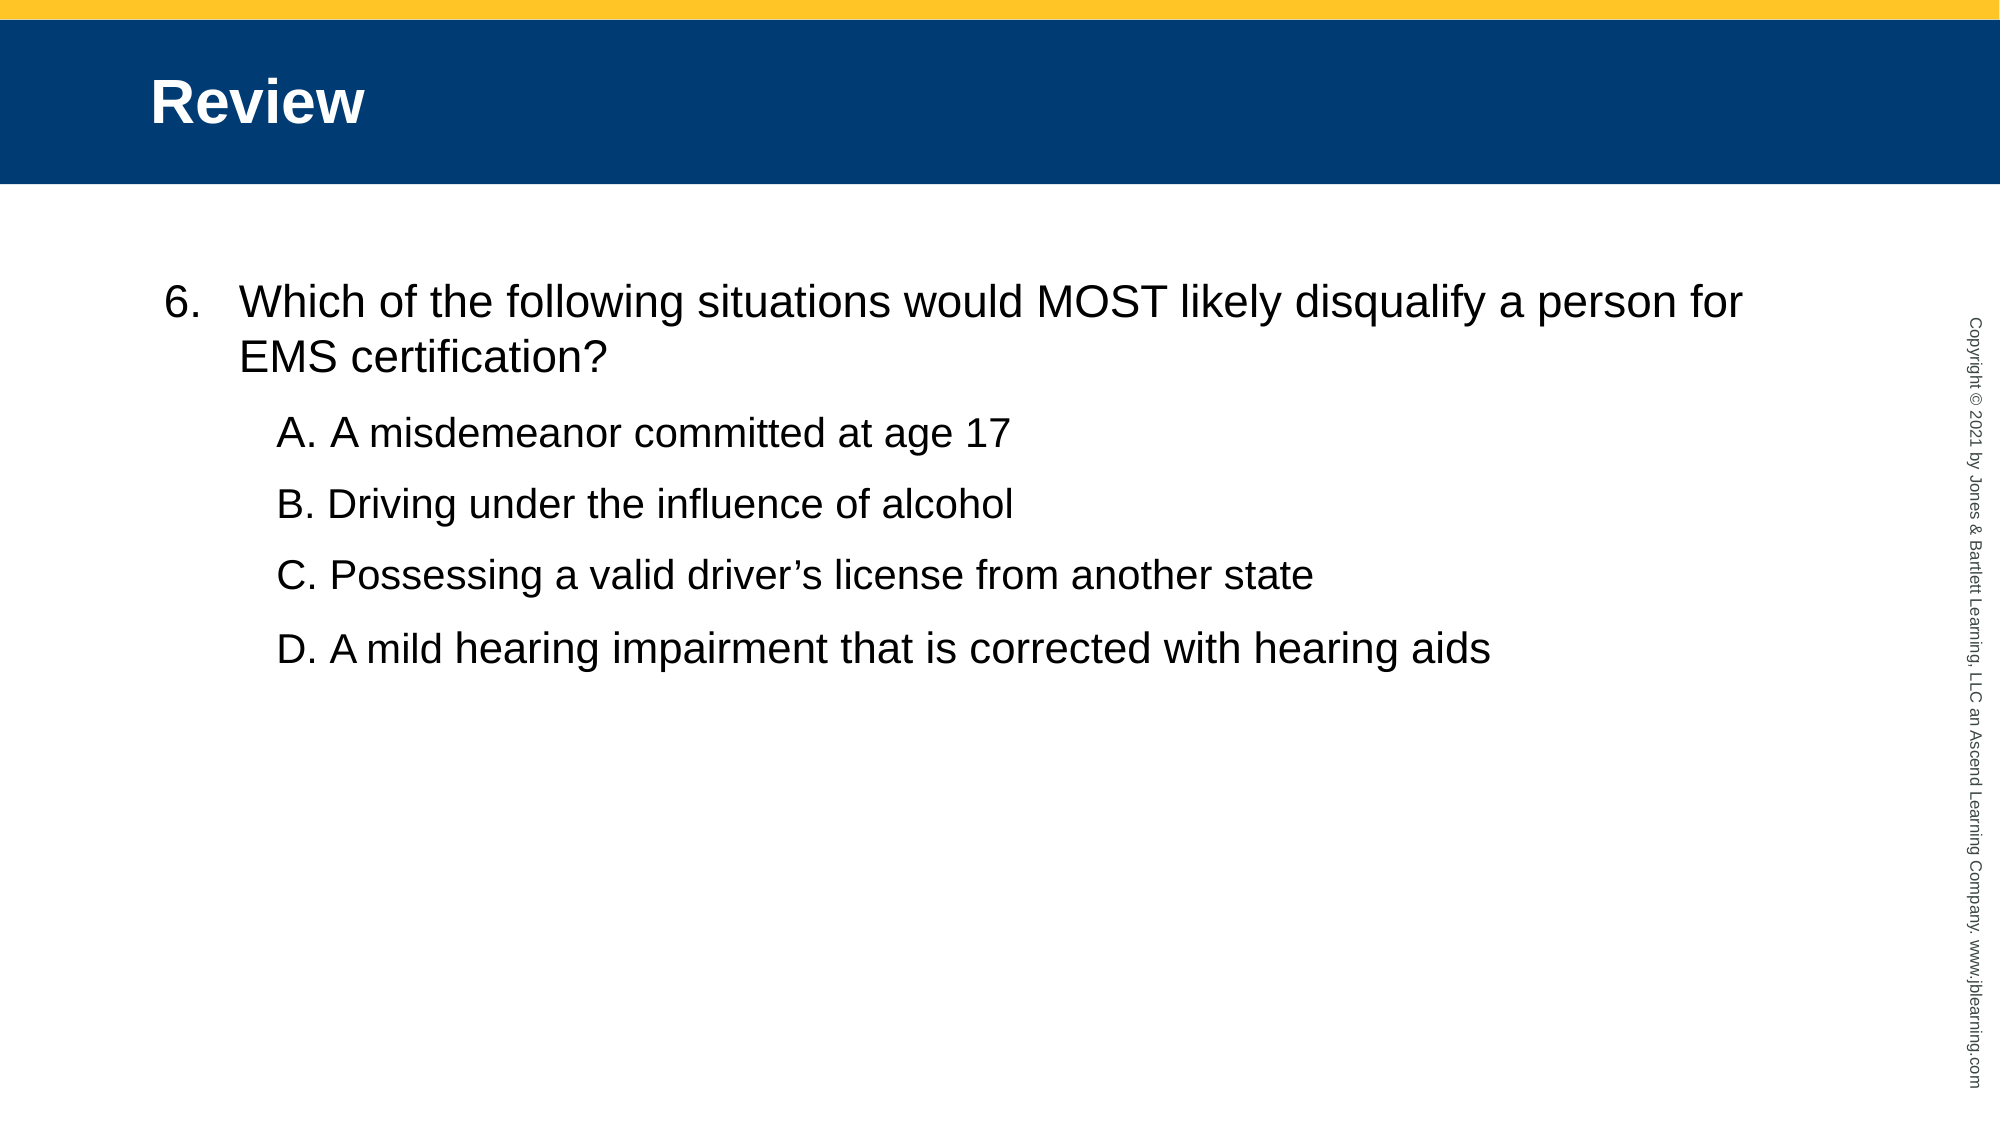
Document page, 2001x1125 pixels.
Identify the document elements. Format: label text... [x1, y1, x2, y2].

title Review [0, 19, 2000, 185]
list Which of the following situations would MOST likely disqualify a person for EMS certification? A misdemeanor committed at age 17 Driving under the influence of alcohol Possessing a valid driver’s license from another state A mild hearing impairment that is corrected with hearing aids [148, 241, 1849, 1030]
